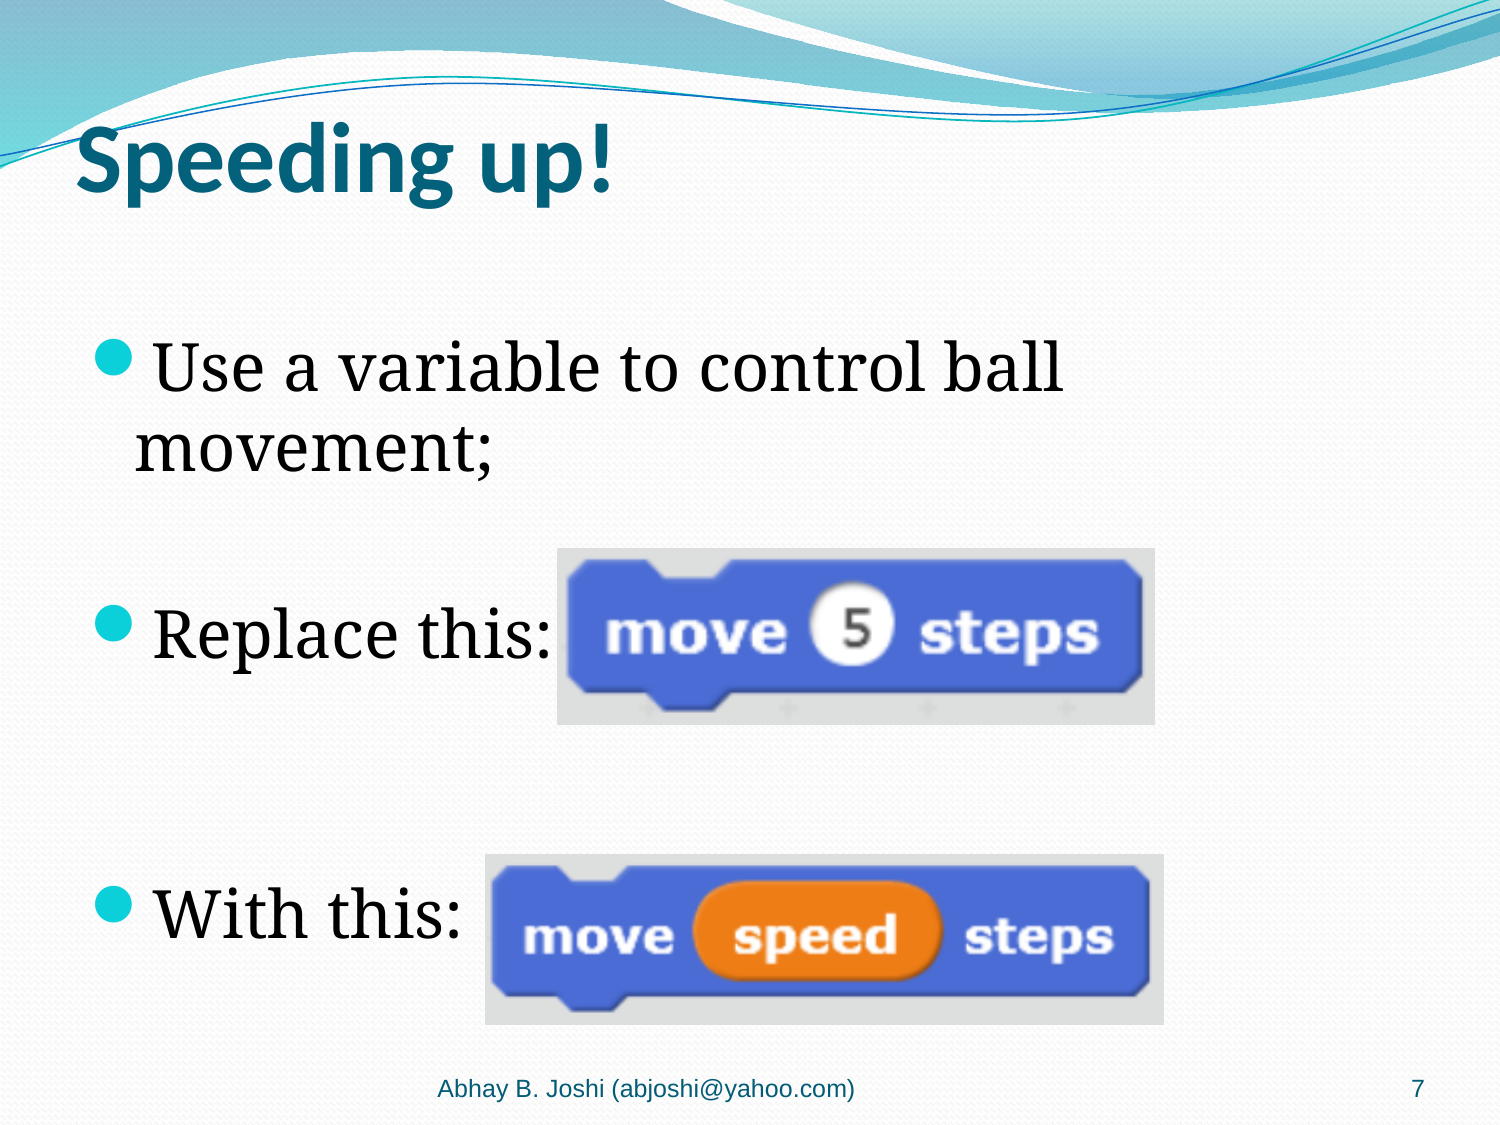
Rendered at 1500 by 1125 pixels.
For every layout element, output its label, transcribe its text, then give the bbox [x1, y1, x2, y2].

slide_number 7 [1299, 1042, 1425, 1103]
title Speeding up! [75, 24, 1425, 213]
list Use a variable to control ball movement; Replace this: With this: [75, 317, 1425, 1038]
picture [485, 854, 1164, 1026]
picture [556, 548, 1155, 726]
footer Abhay B. Joshi (abjoshi@yahoo.com) [437, 1042, 988, 1103]
